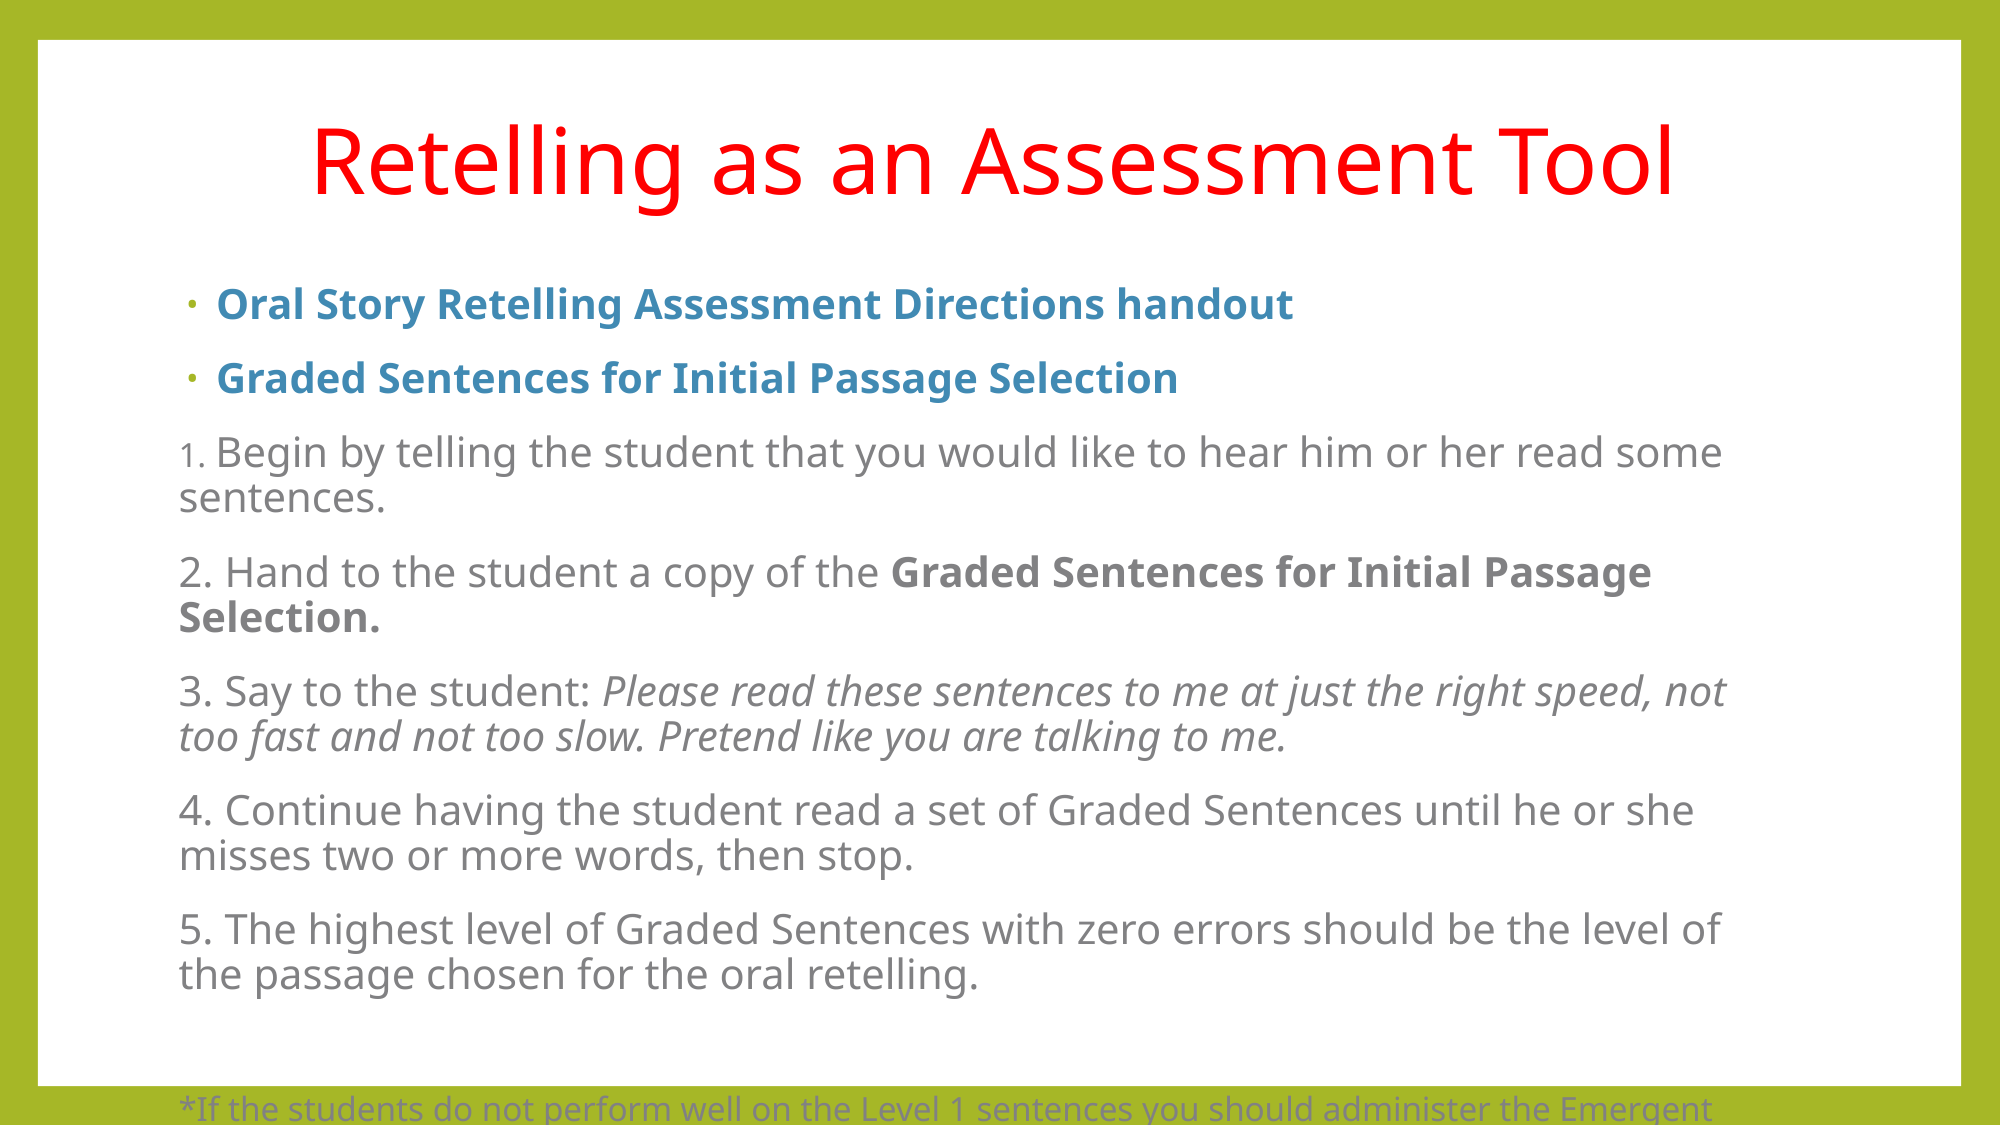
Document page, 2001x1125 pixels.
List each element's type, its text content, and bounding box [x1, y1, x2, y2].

title Retelling as an Assessment Tool [184, 53, 1805, 277]
list Oral Story Retelling Assessment Directions handout Graded Sentences for Initial Passage Selection 1. Begin by telling the student that you would like to hear him or her read some sentences. 2. Hand to the student a copy of the Graded Sentences for Initial Passage Selection. 3. Say to the student: Please read these sentences to me at just the right speed, not too fast and not too slow. Pretend like you are talking to me. 4. Continue having the student read a set of Graded Sentences until he or she misses two or more words, then stop. 5. The highest level of Graded Sentences with zero errors should be the level of the passage chosen for the oral retelling. *If the students do not perform well on the Level 1 sentences you should administer the Emergent Level Assessment Protocol. [163, 276, 1784, 939]
